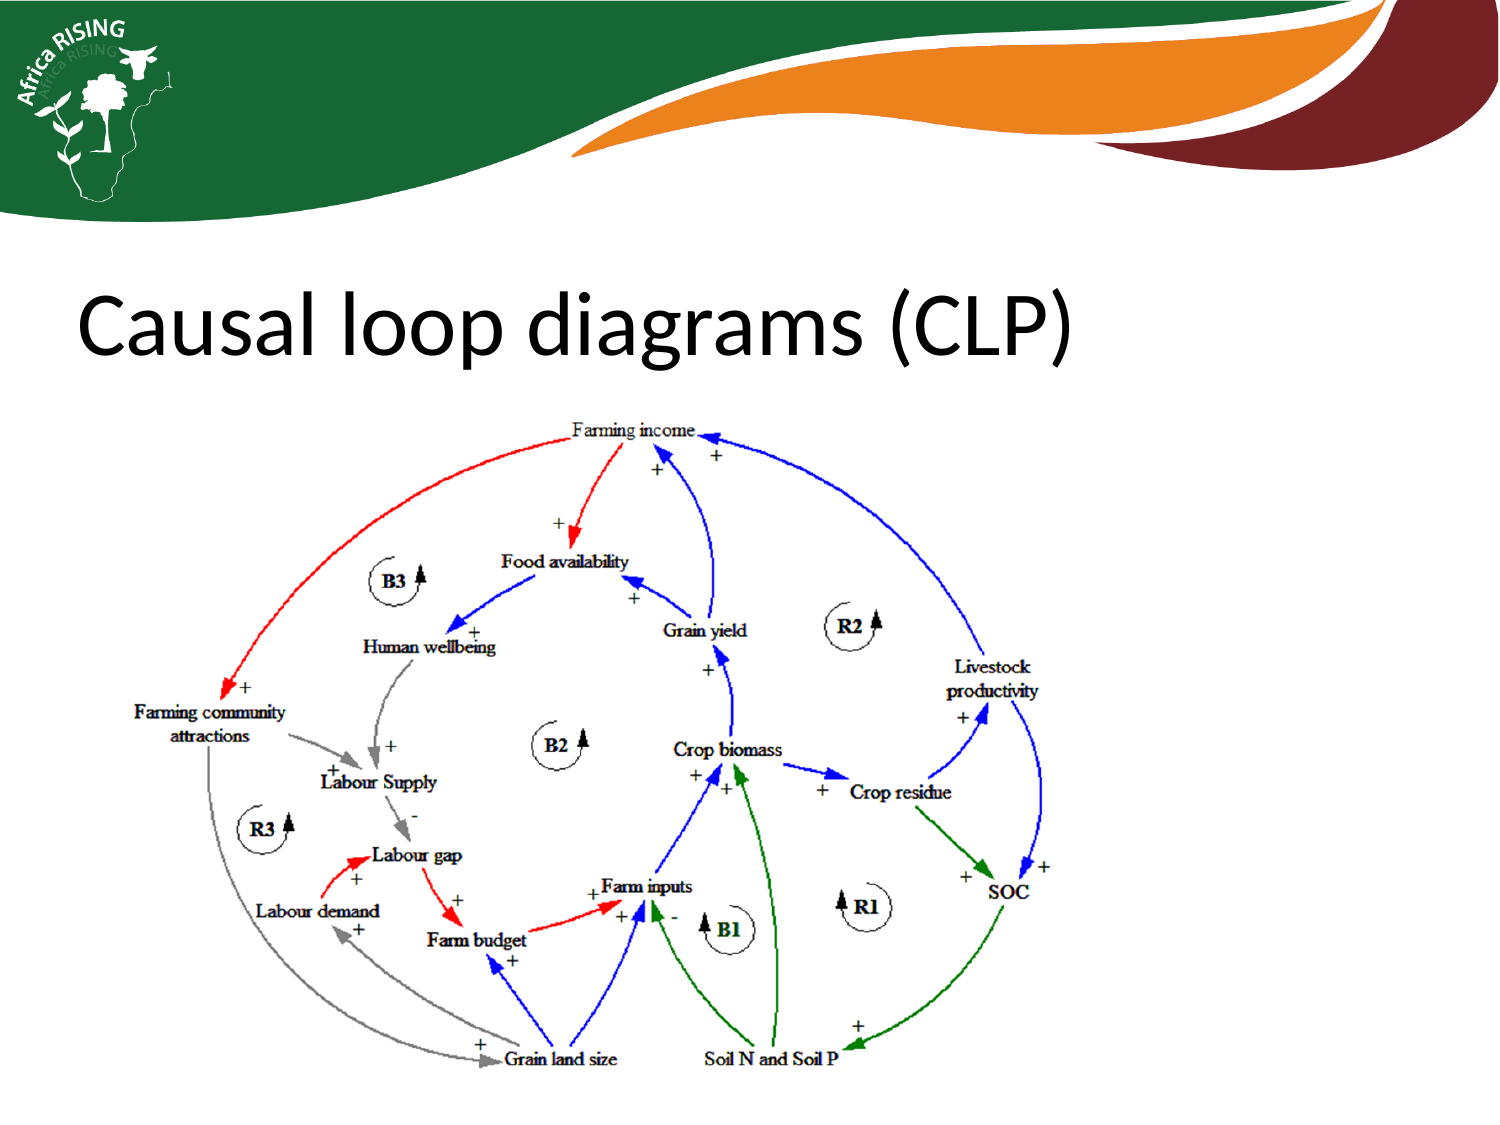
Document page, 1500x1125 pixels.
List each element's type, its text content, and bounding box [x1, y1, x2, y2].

title Causal loop diagrams (CLP) [62, 224, 1412, 413]
picture [0, 0, 1499, 222]
picture [124, 412, 1057, 1076]
